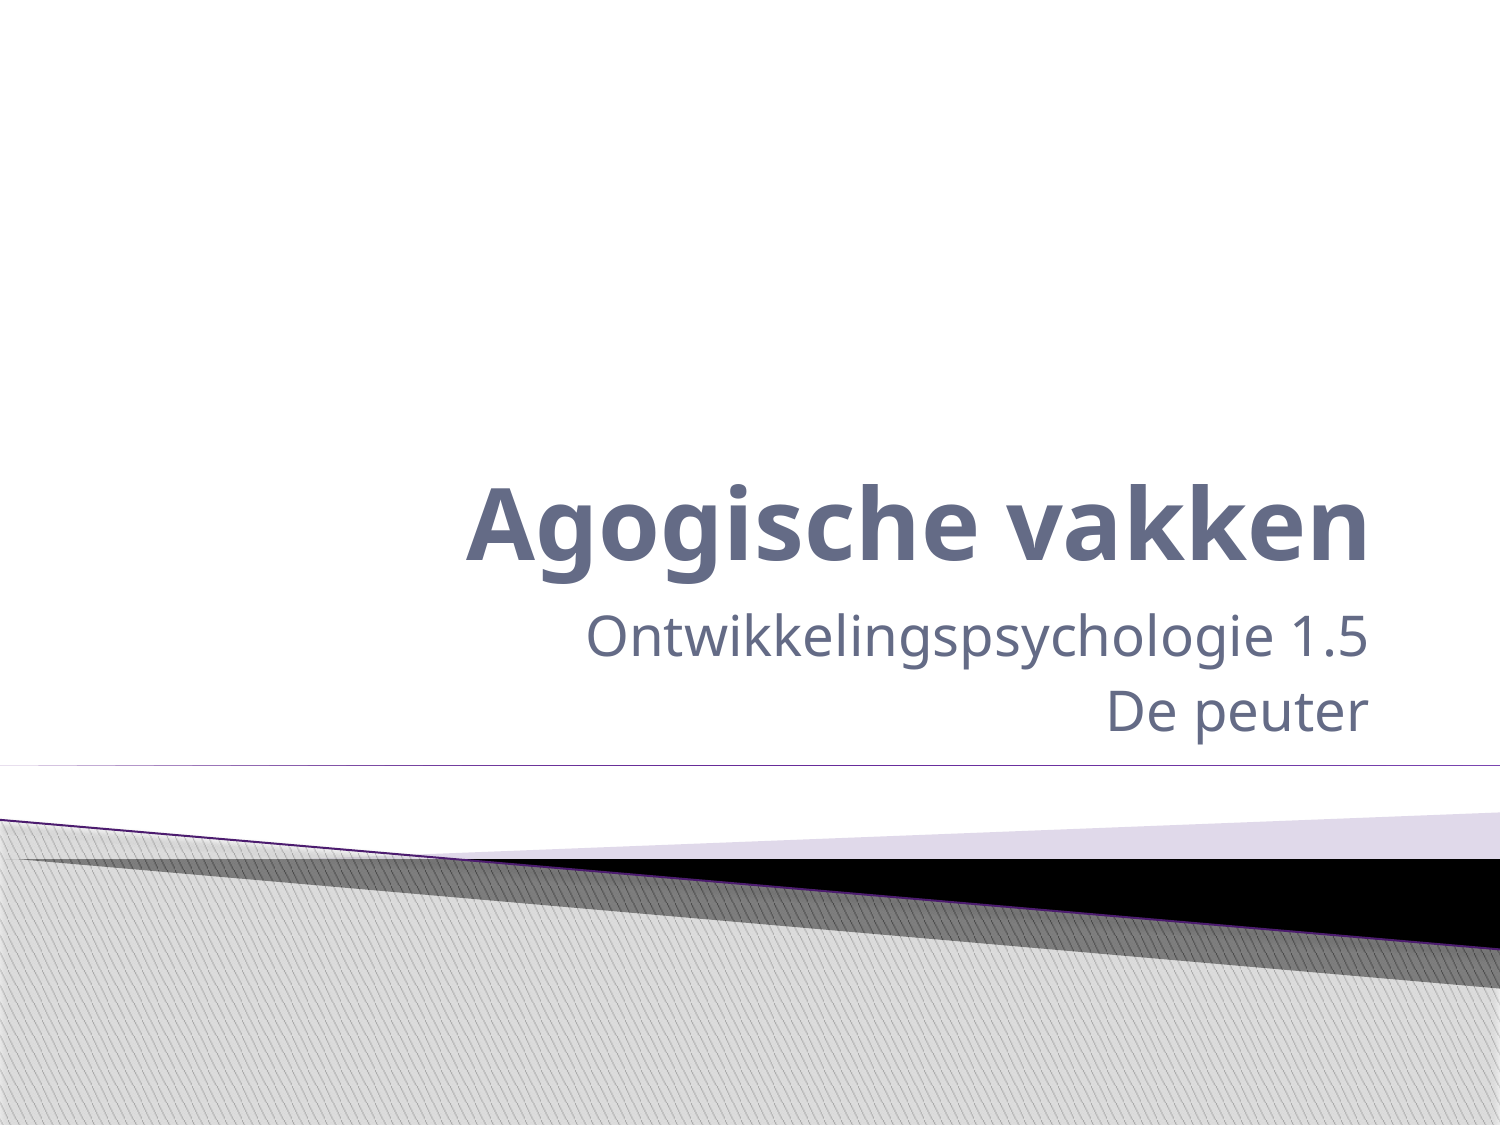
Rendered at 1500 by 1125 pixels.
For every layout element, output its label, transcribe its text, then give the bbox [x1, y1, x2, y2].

picture [5, 859, 1500, 989]
subtitle Ontwikkelingspsychologie 1.5 De peuter [112, 592, 1388, 790]
title Agogische vakken [112, 287, 1388, 588]
